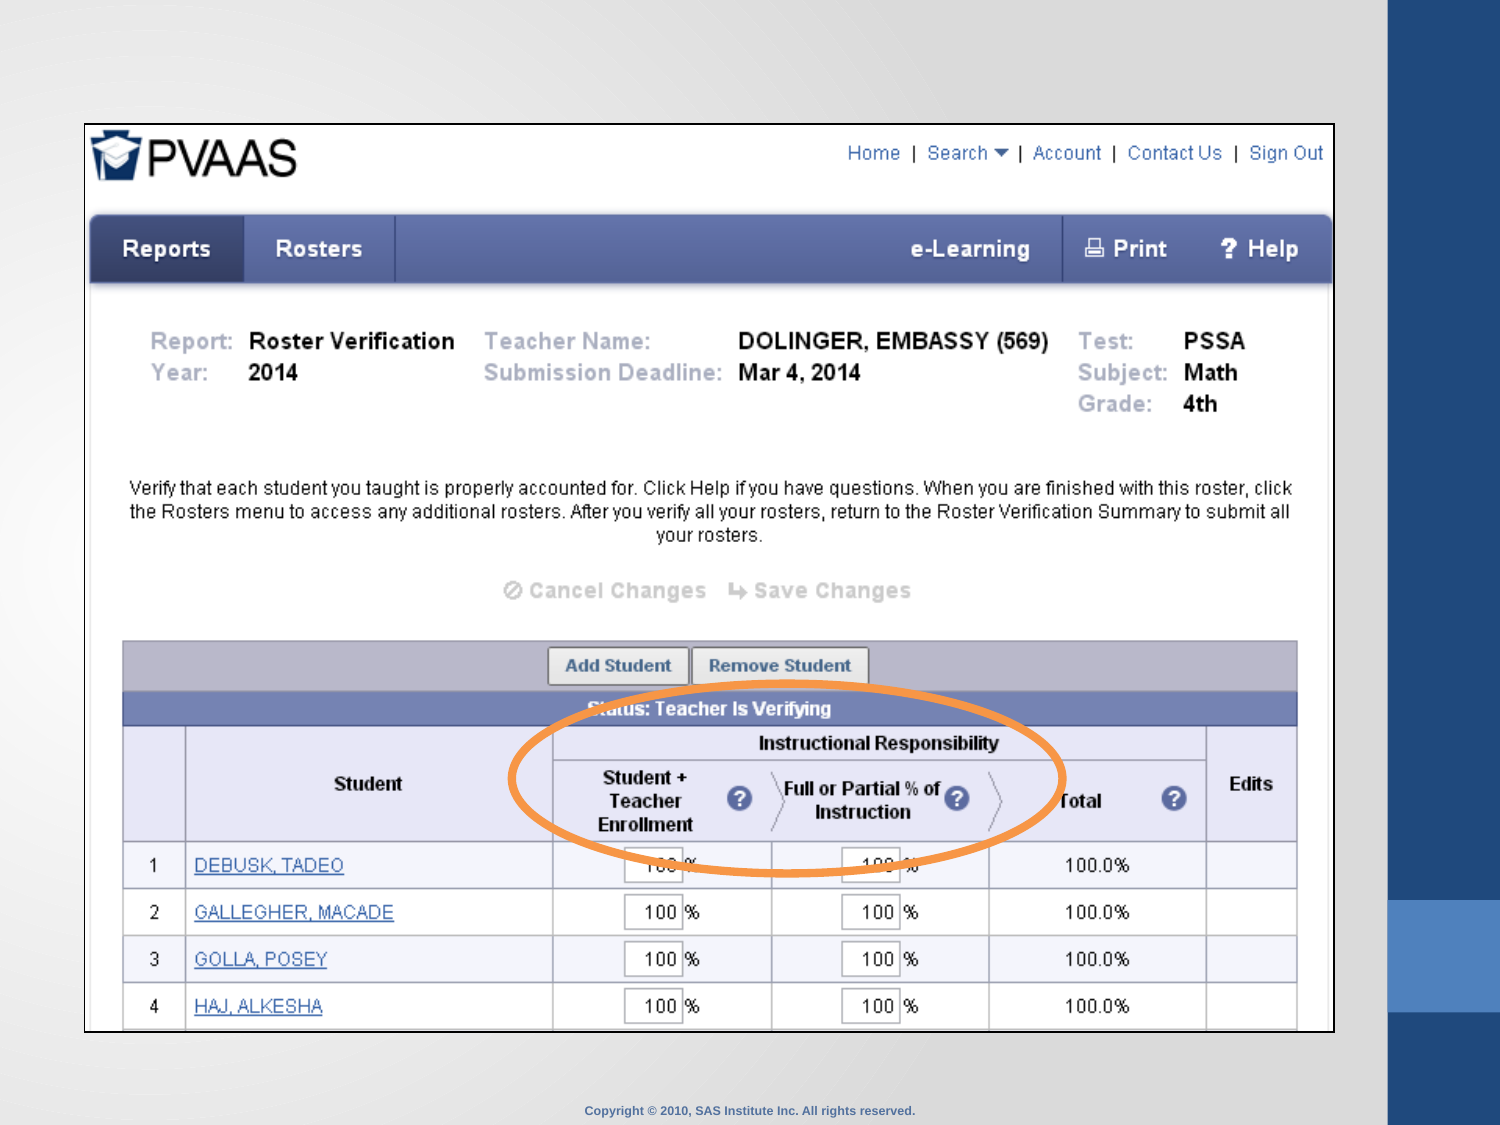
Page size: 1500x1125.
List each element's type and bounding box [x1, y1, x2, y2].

picture [84, 124, 1334, 1032]
